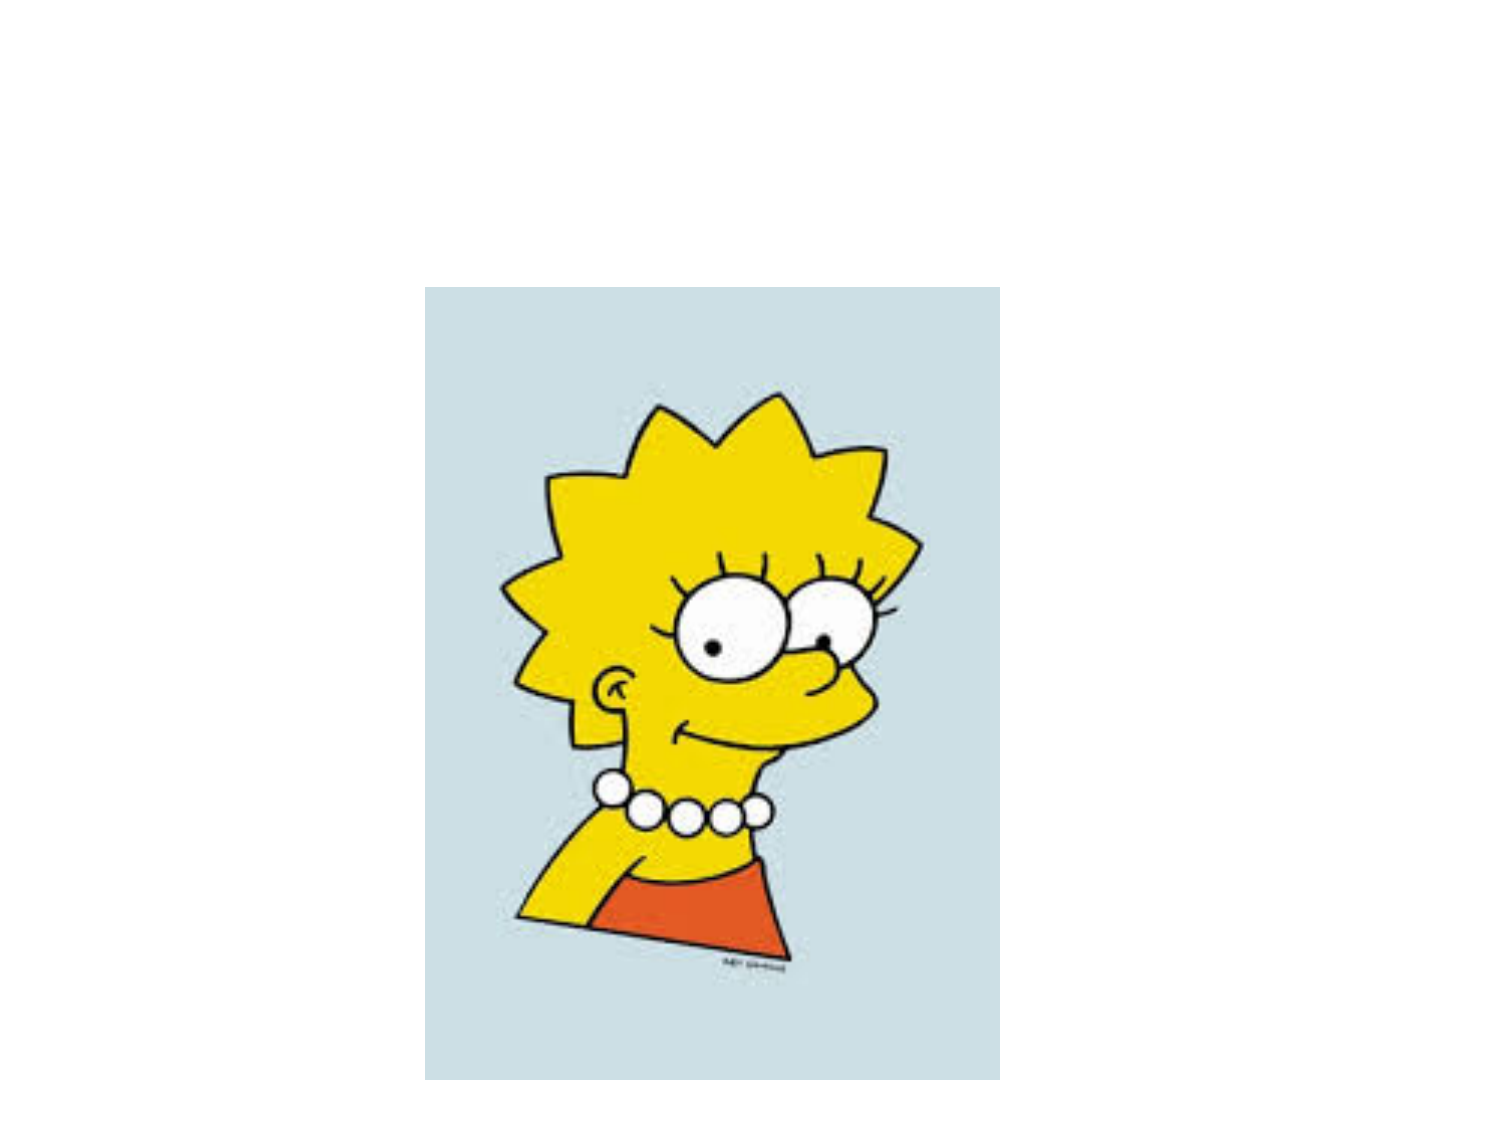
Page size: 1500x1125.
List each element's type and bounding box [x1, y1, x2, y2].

list [424, 287, 1001, 1080]
